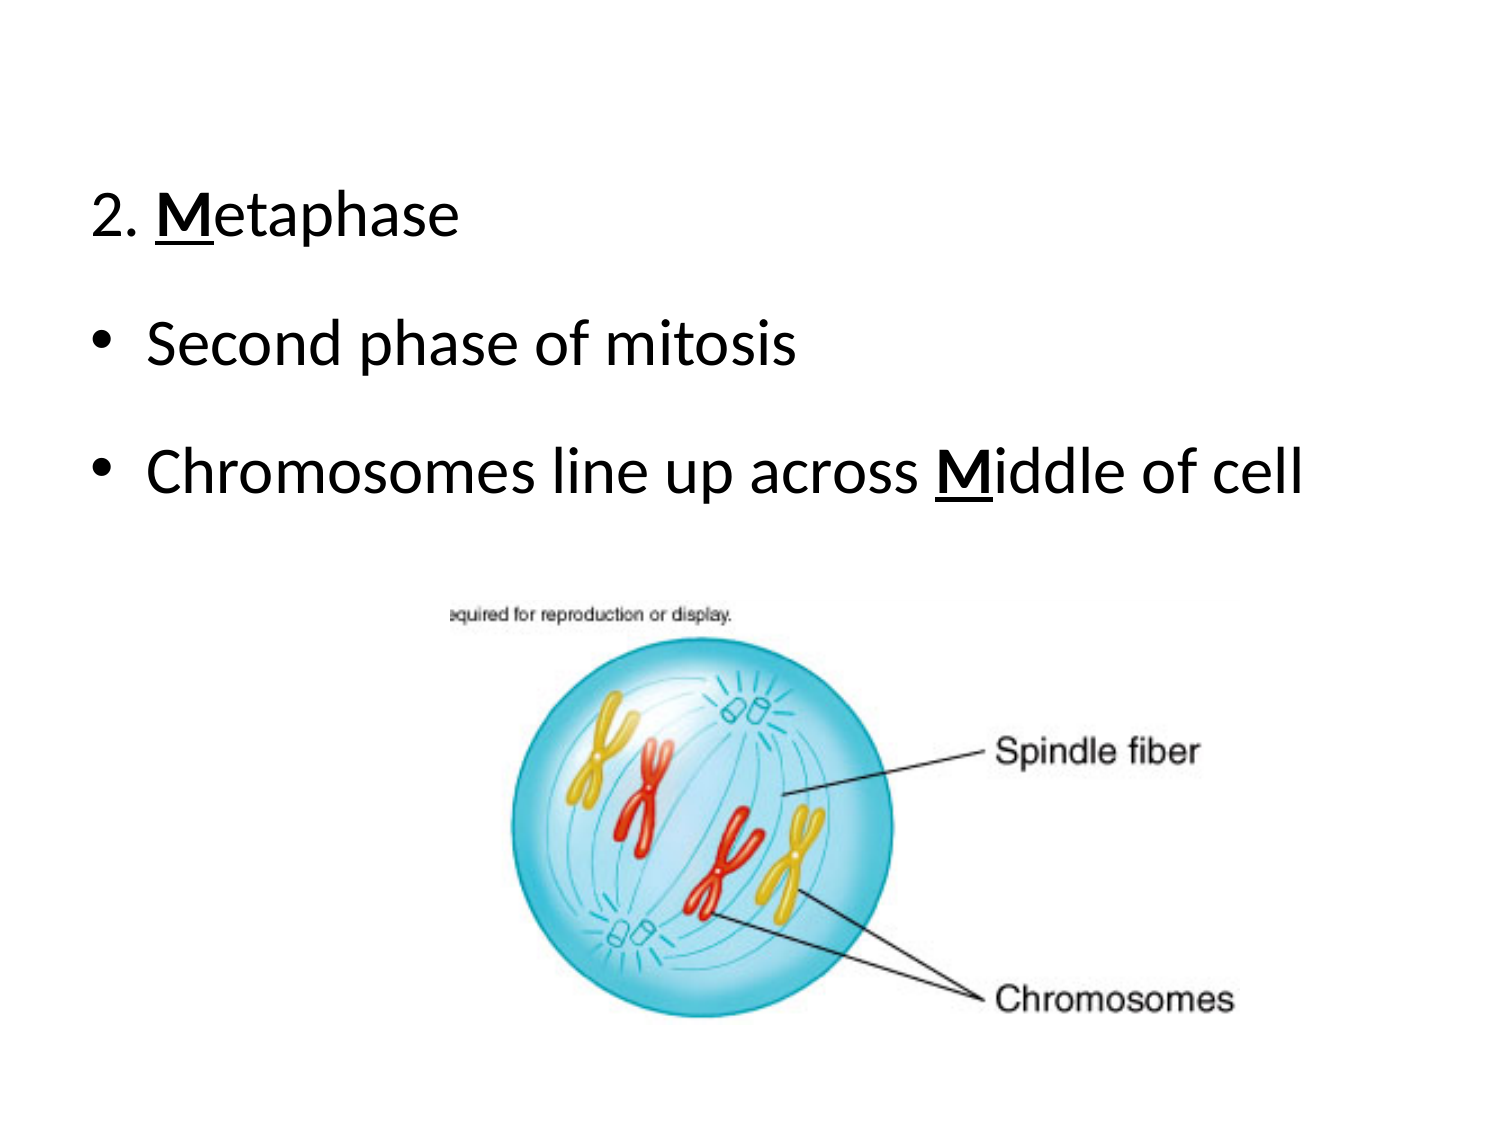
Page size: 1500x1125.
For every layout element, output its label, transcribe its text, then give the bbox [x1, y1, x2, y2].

list 2. Metaphase Second phase of mitosis Chromosomes line up across Middle of cell [75, 162, 1425, 1005]
picture [449, 599, 1500, 1026]
